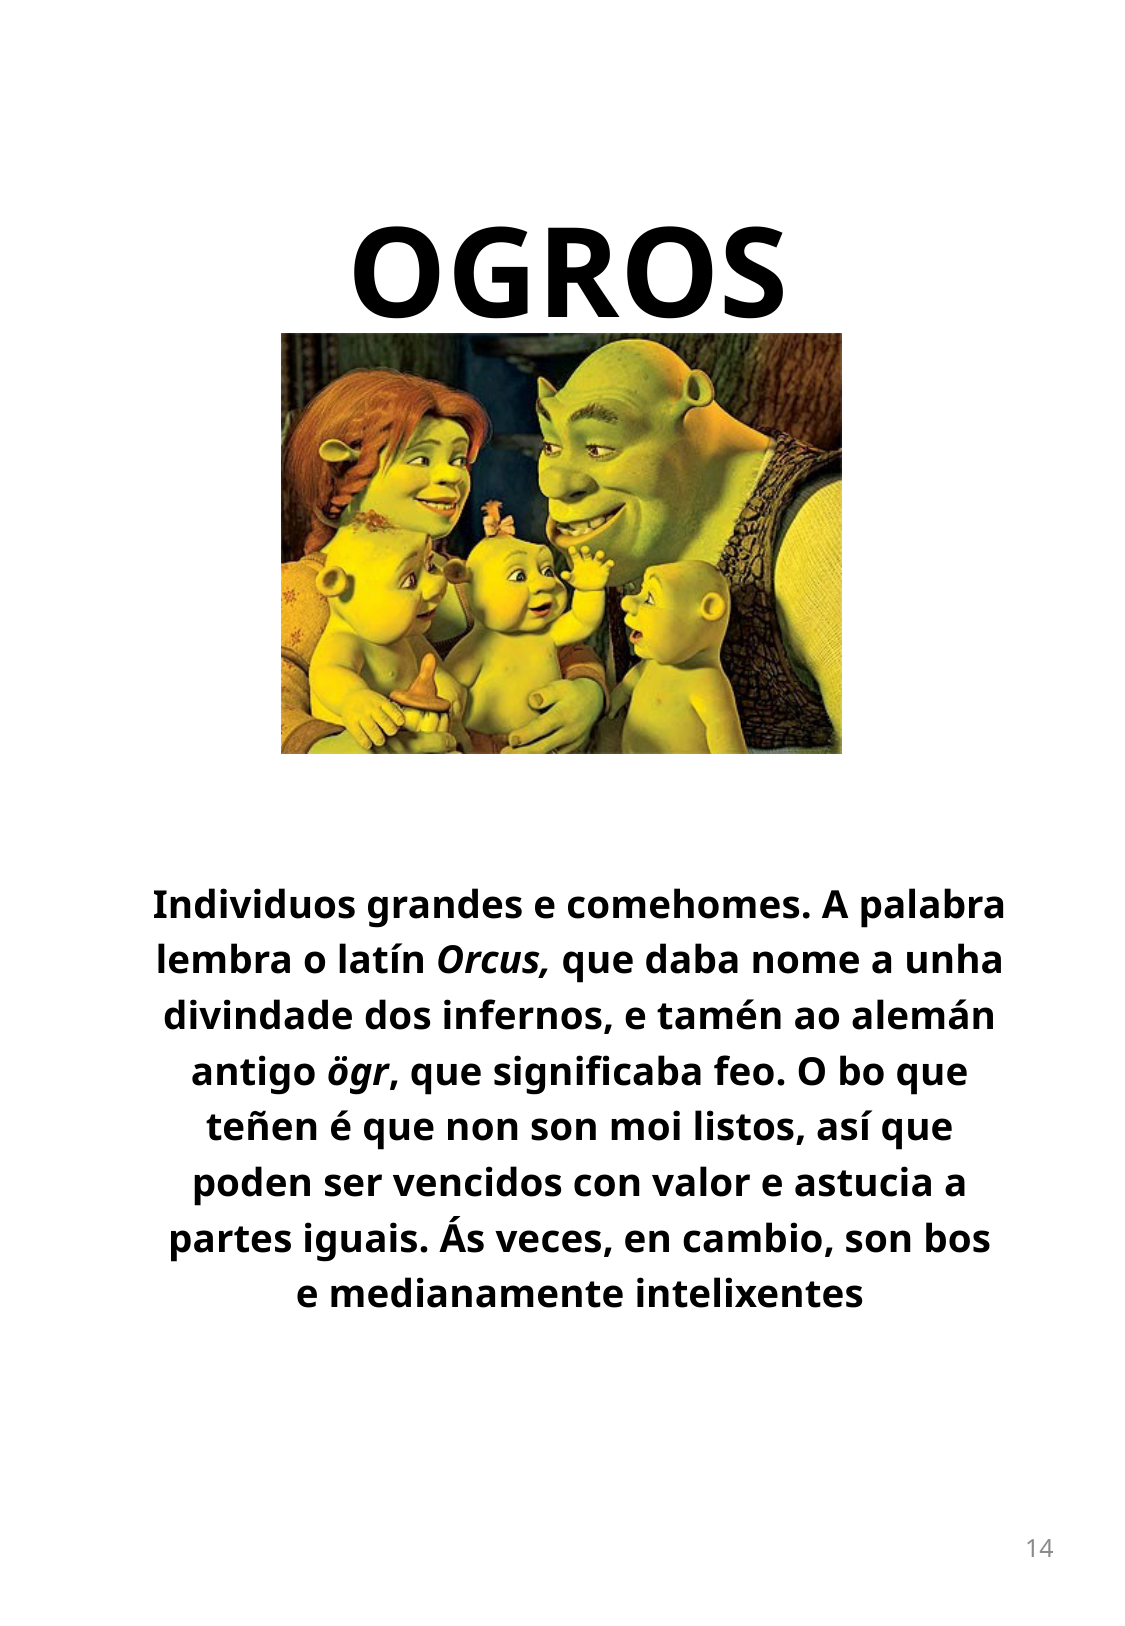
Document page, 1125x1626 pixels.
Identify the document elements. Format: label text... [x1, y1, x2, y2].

slide_number 14 [806, 1506, 1069, 1593]
text_box Individuos grandes e comehomes. A palabra lembra o latín Orcus, que daba nome a unha divindade dos infernos, e tamén ao alemán antigo ögr, que significaba feo. O bo que teñen é que non son moi listos, así que poden ser vencidos con valor e astucia a partes iguais. Ás veces, en cambio, son bos e medianamente intelixentes [152, 812, 1008, 1375]
picture [280, 332, 843, 755]
title OGROS [46, 167, 1090, 368]
